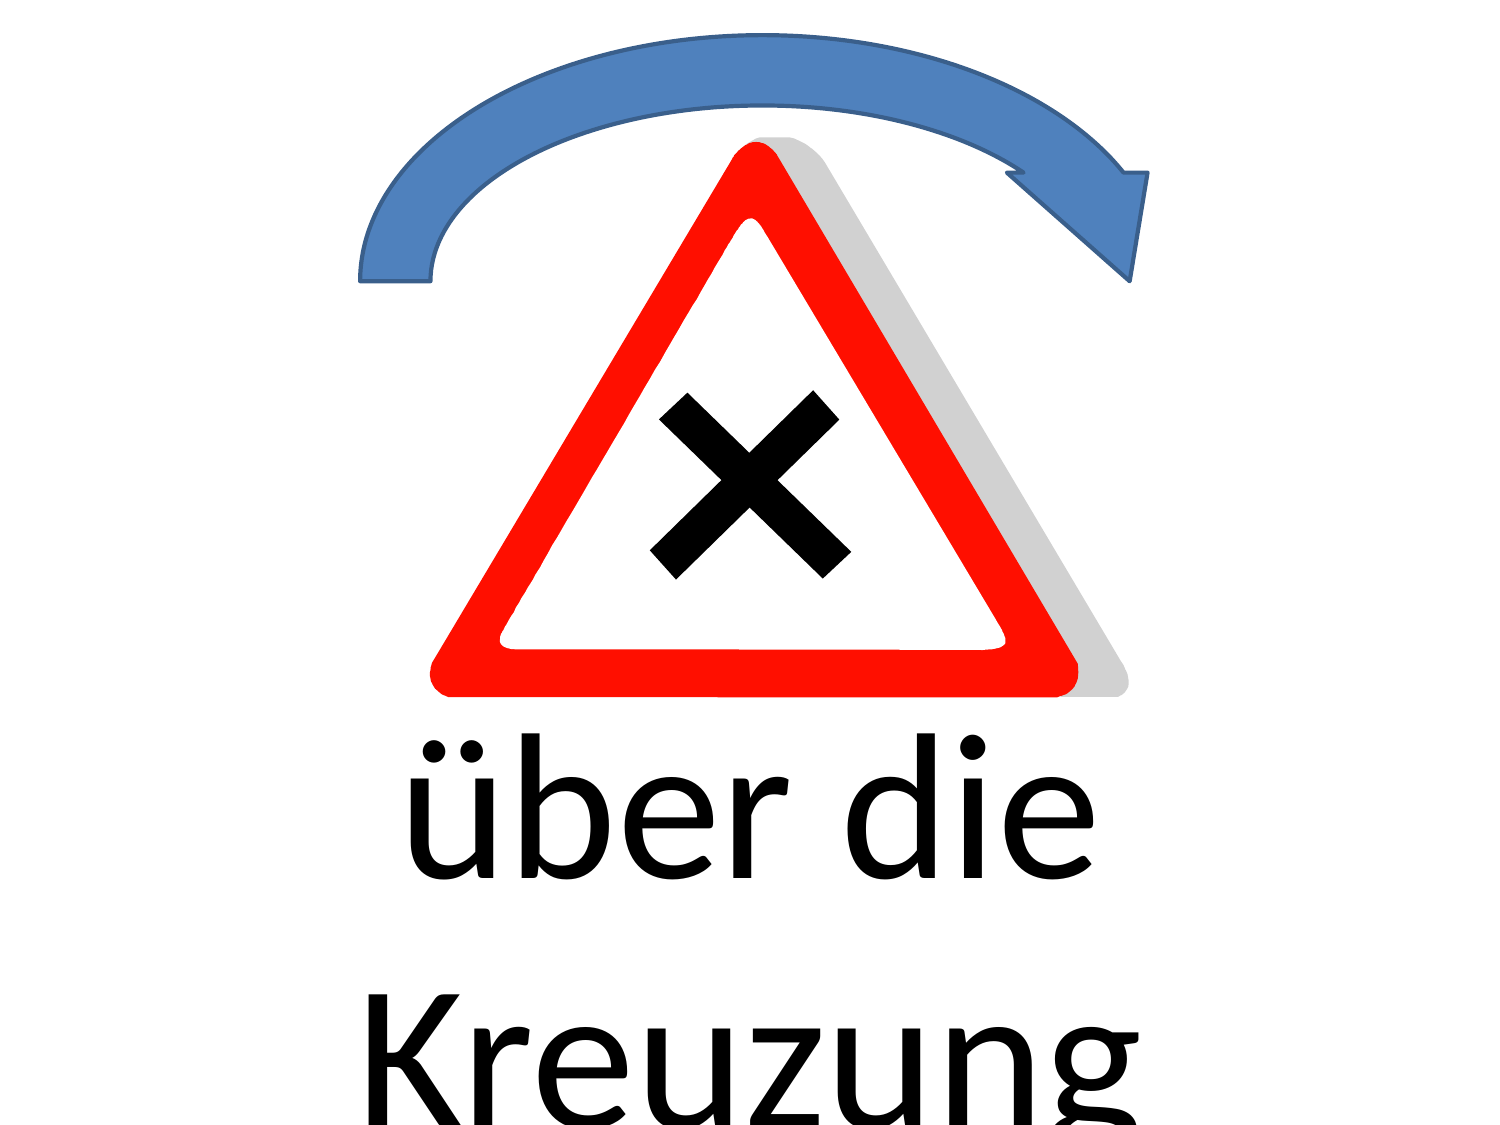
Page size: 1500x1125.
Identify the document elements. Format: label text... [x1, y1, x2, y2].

picture [424, 137, 1134, 703]
text_box über die Kreuzung [0, 662, 1500, 1125]
text_box [1138, 170, 1150, 244]
text_box [435, 33, 1090, 135]
text_box [358, 150, 419, 284]
